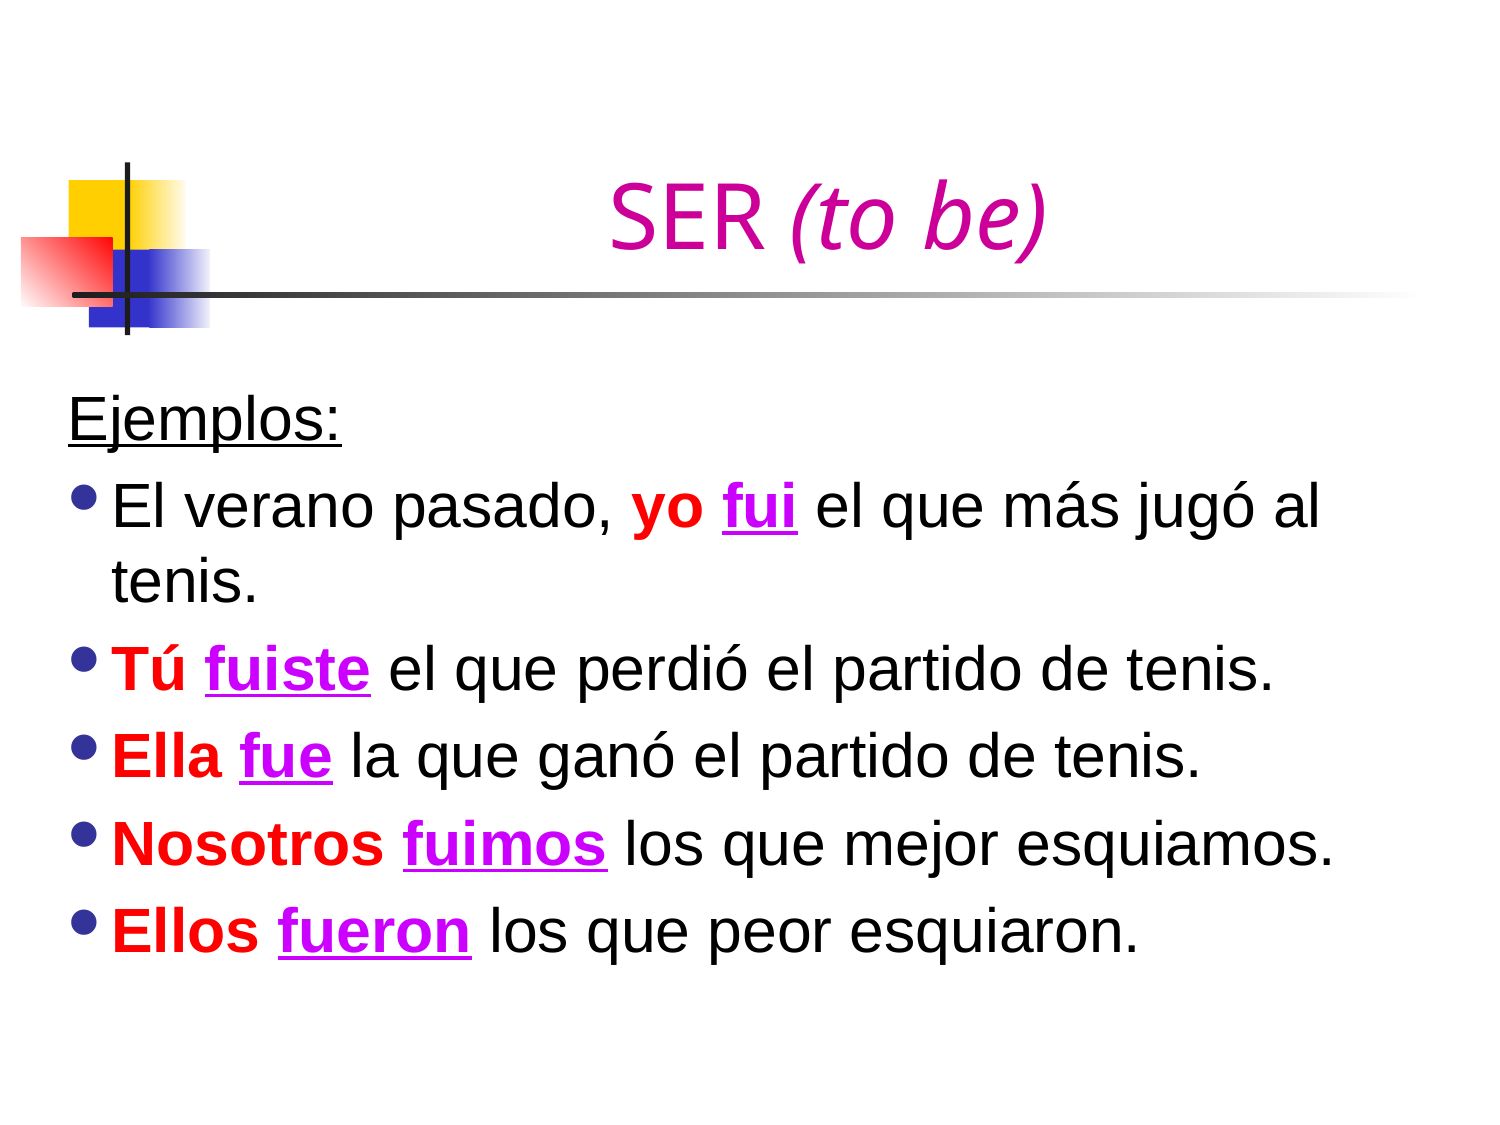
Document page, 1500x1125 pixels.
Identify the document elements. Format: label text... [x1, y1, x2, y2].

title SER (to be) [188, 35, 1468, 275]
text_box Ejemplos: El verano pasado, yo fui el que más jugó al tenis. Tú fuiste el que perdió el partido de tenis. Ella fue la que ganó el partido de tenis. Nosotros fuimos los que mejor esquiamos. Ellos fueron los que peor esquiaron. [37, 363, 1438, 1050]
